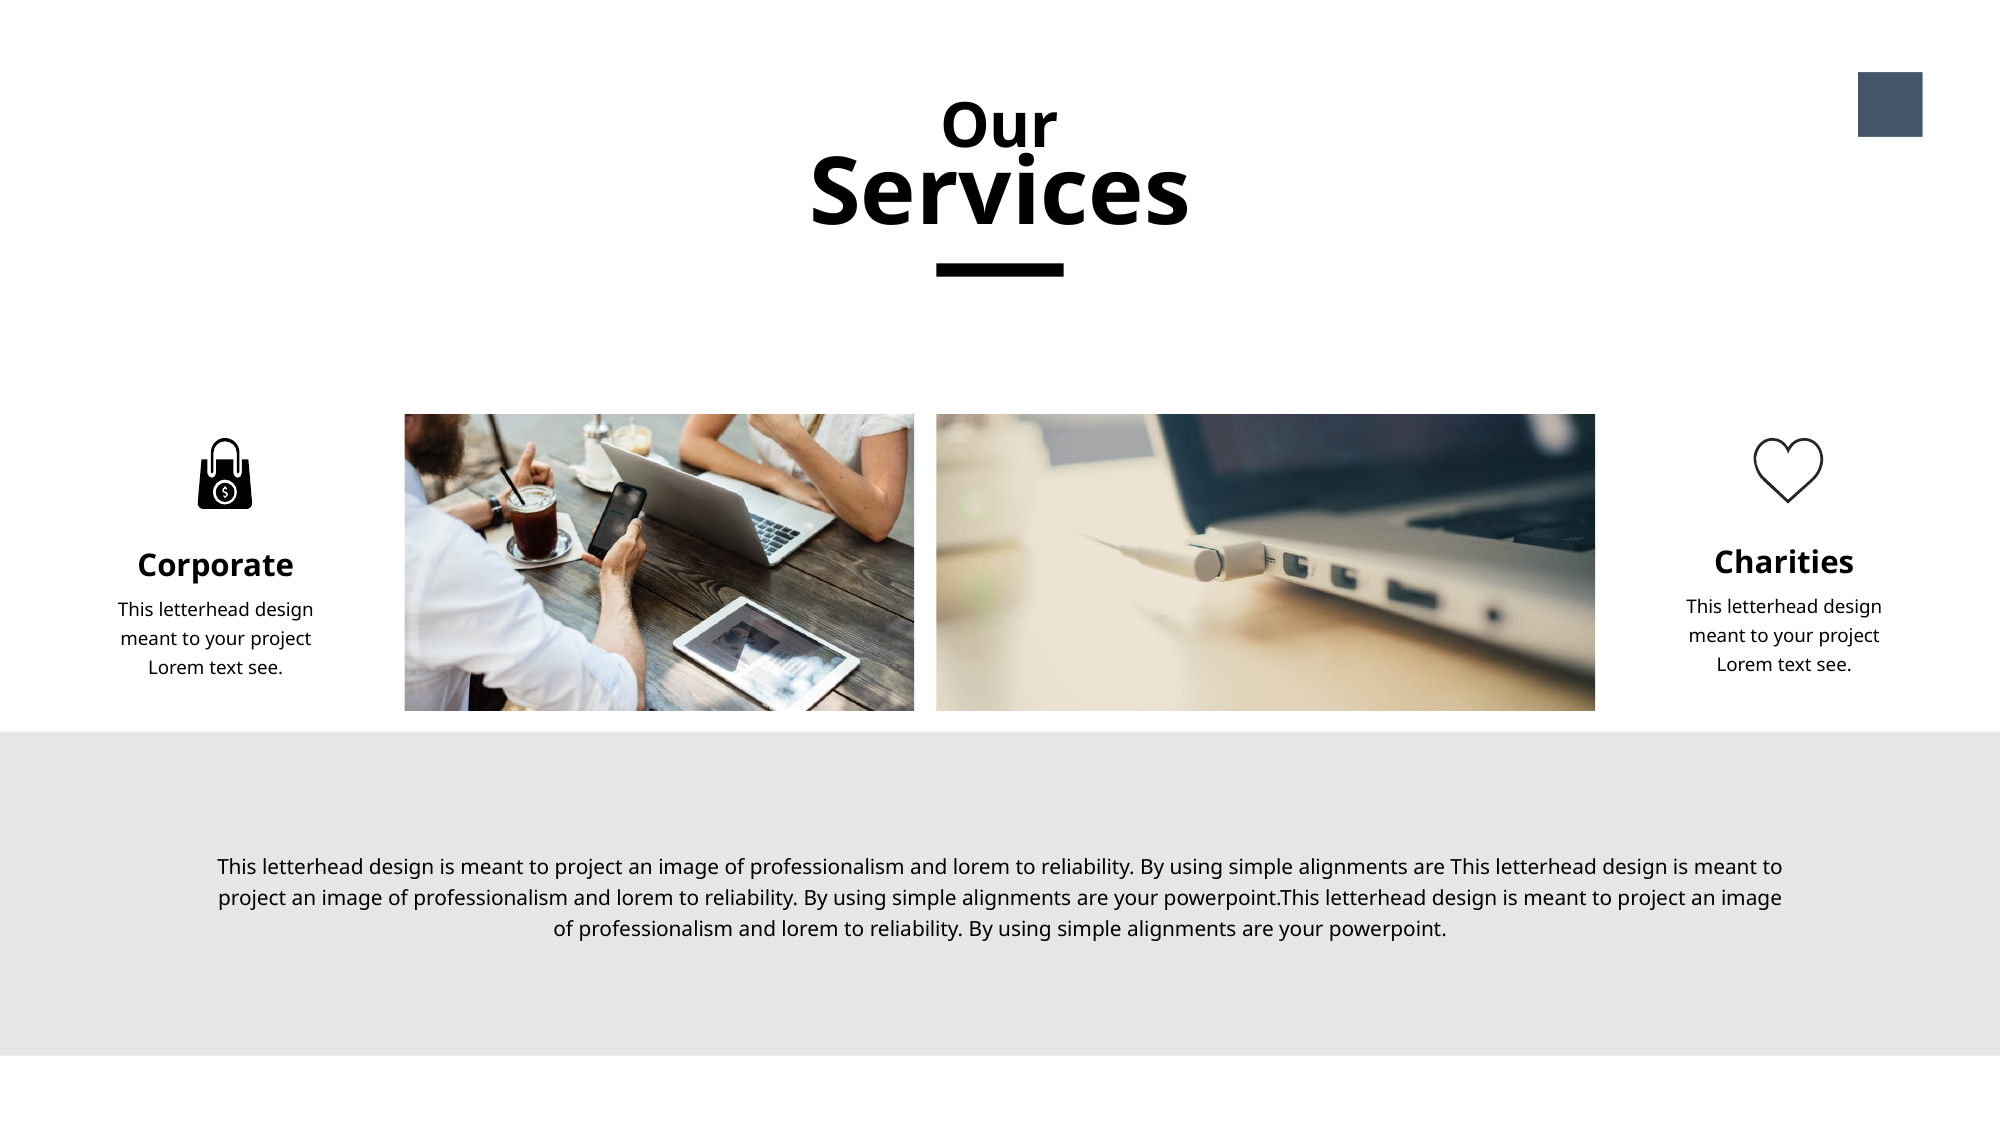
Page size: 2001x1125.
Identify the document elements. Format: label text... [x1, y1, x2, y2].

text_box [0, 731, 2000, 1057]
text_box [1857, 71, 1924, 78]
slide_number 9 [1854, 78, 1927, 130]
text_box This letterhead design is meant to project an image of professionalism and lorem to reliability. By using simple alignments are This letterhead design is meant to project an image of professionalism and lorem to reliability. By using simple alignments are your powerpoint.This letterhead design is meant to project an image of professionalism and lorem to reliability. By using simple alignments are your powerpoint. [211, 836, 1789, 951]
text_box [1857, 130, 1924, 138]
text_box [935, 262, 1065, 278]
picture [936, 414, 1596, 711]
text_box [1664, 437, 1904, 685]
text_box Our Services [794, 69, 1206, 251]
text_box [96, 437, 336, 687]
picture [404, 414, 915, 711]
